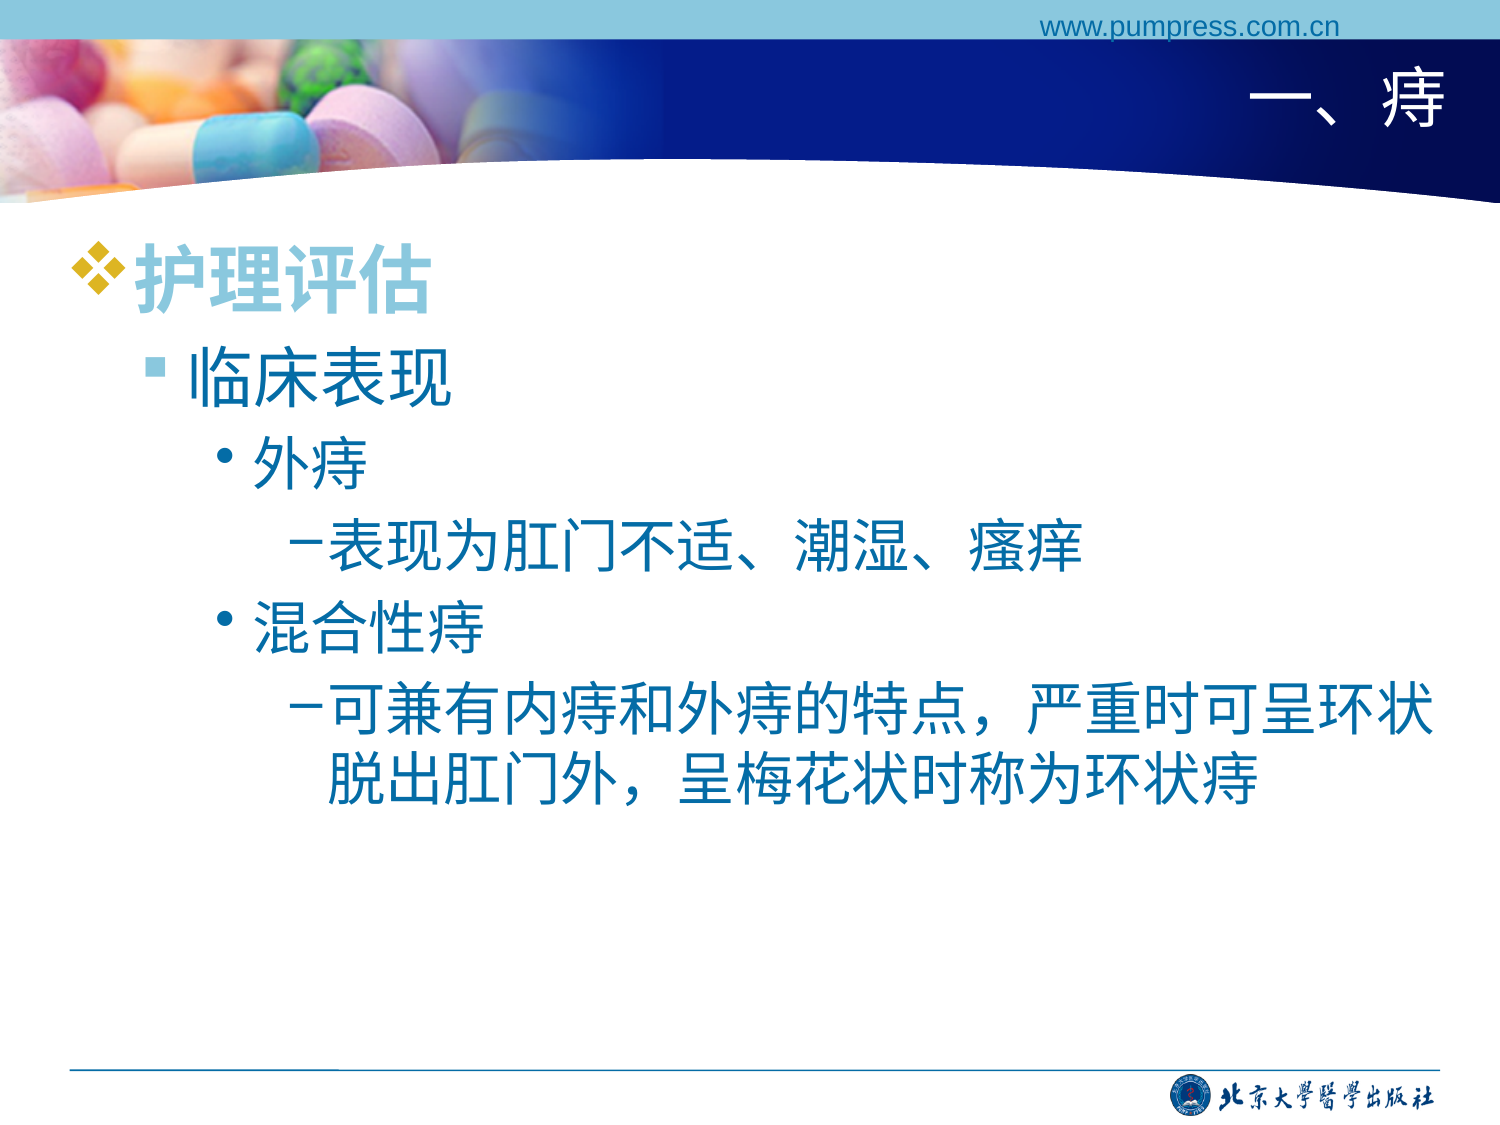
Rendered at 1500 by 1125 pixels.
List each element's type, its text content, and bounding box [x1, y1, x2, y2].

slide_number www.pumpress.com.cn [1025, 0, 1463, 38]
picture [0, 40, 1500, 203]
title 一、痔 [137, 49, 1463, 143]
list 护理评估 临床表现 外痔 表现为肛门不适、潮湿、瘙痒 混合性痔 可兼有内痔和外痔的特点，严重时可呈环状脱出肛门外，呈梅花状时称为环状痔 [49, 224, 1463, 1026]
picture [1170, 1074, 1436, 1118]
